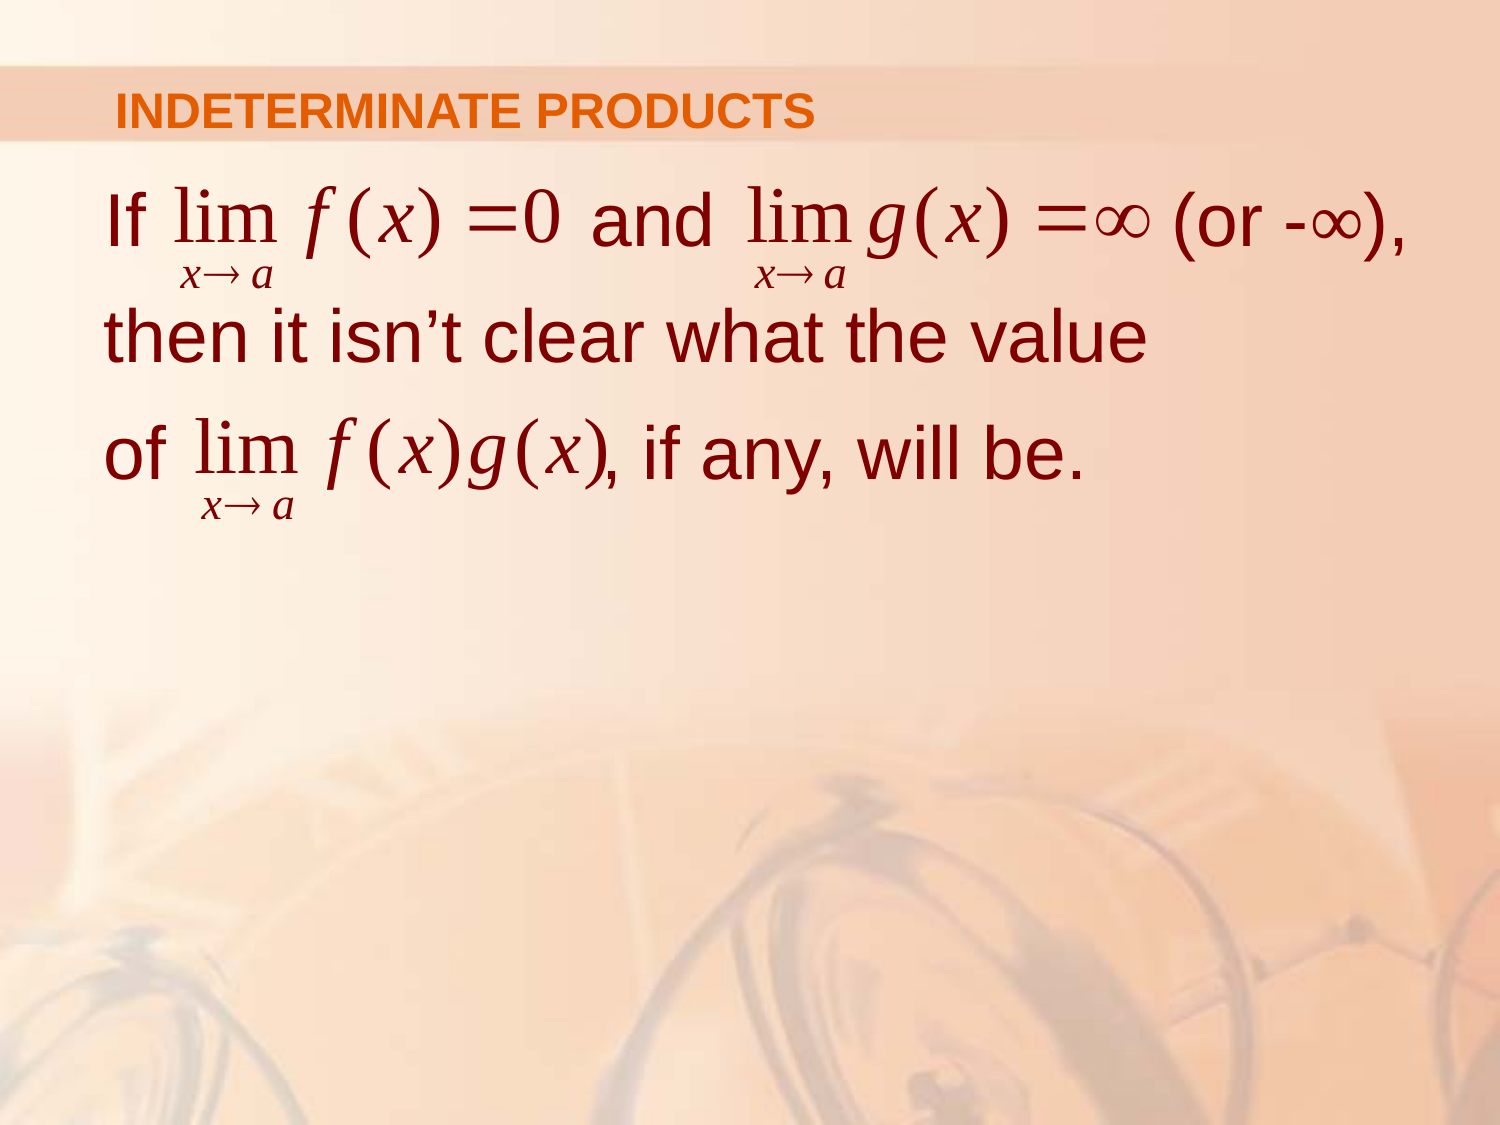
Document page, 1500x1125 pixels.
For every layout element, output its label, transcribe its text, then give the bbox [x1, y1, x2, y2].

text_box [162, 162, 576, 309]
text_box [734, 161, 1167, 310]
title INDETERMINATE PRODUCTS [99, 60, 976, 135]
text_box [183, 393, 628, 540]
list If and (or -∞), then it isn’t clear what the value of , if any, will be. [88, 135, 1496, 1100]
picture [0, 0, 1500, 1125]
